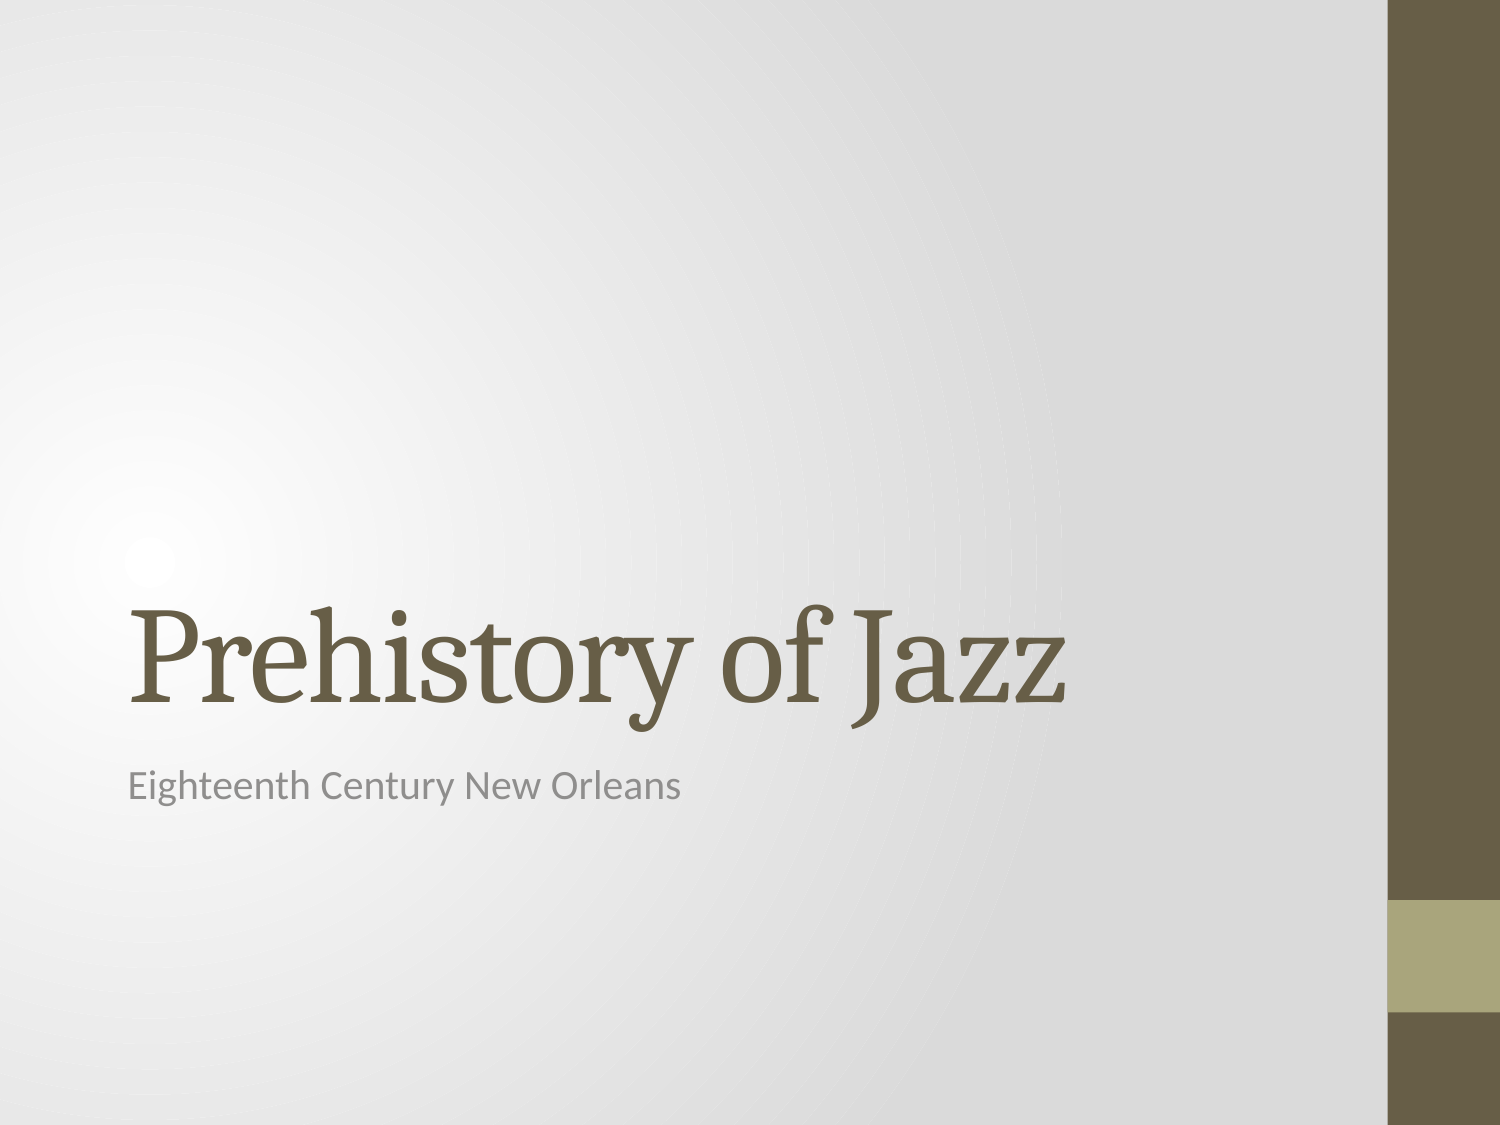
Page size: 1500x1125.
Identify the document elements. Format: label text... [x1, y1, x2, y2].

subtitle Eighteenth Century New Orleans [112, 750, 1173, 925]
title Prehistory of Jazz [112, 312, 1350, 738]
